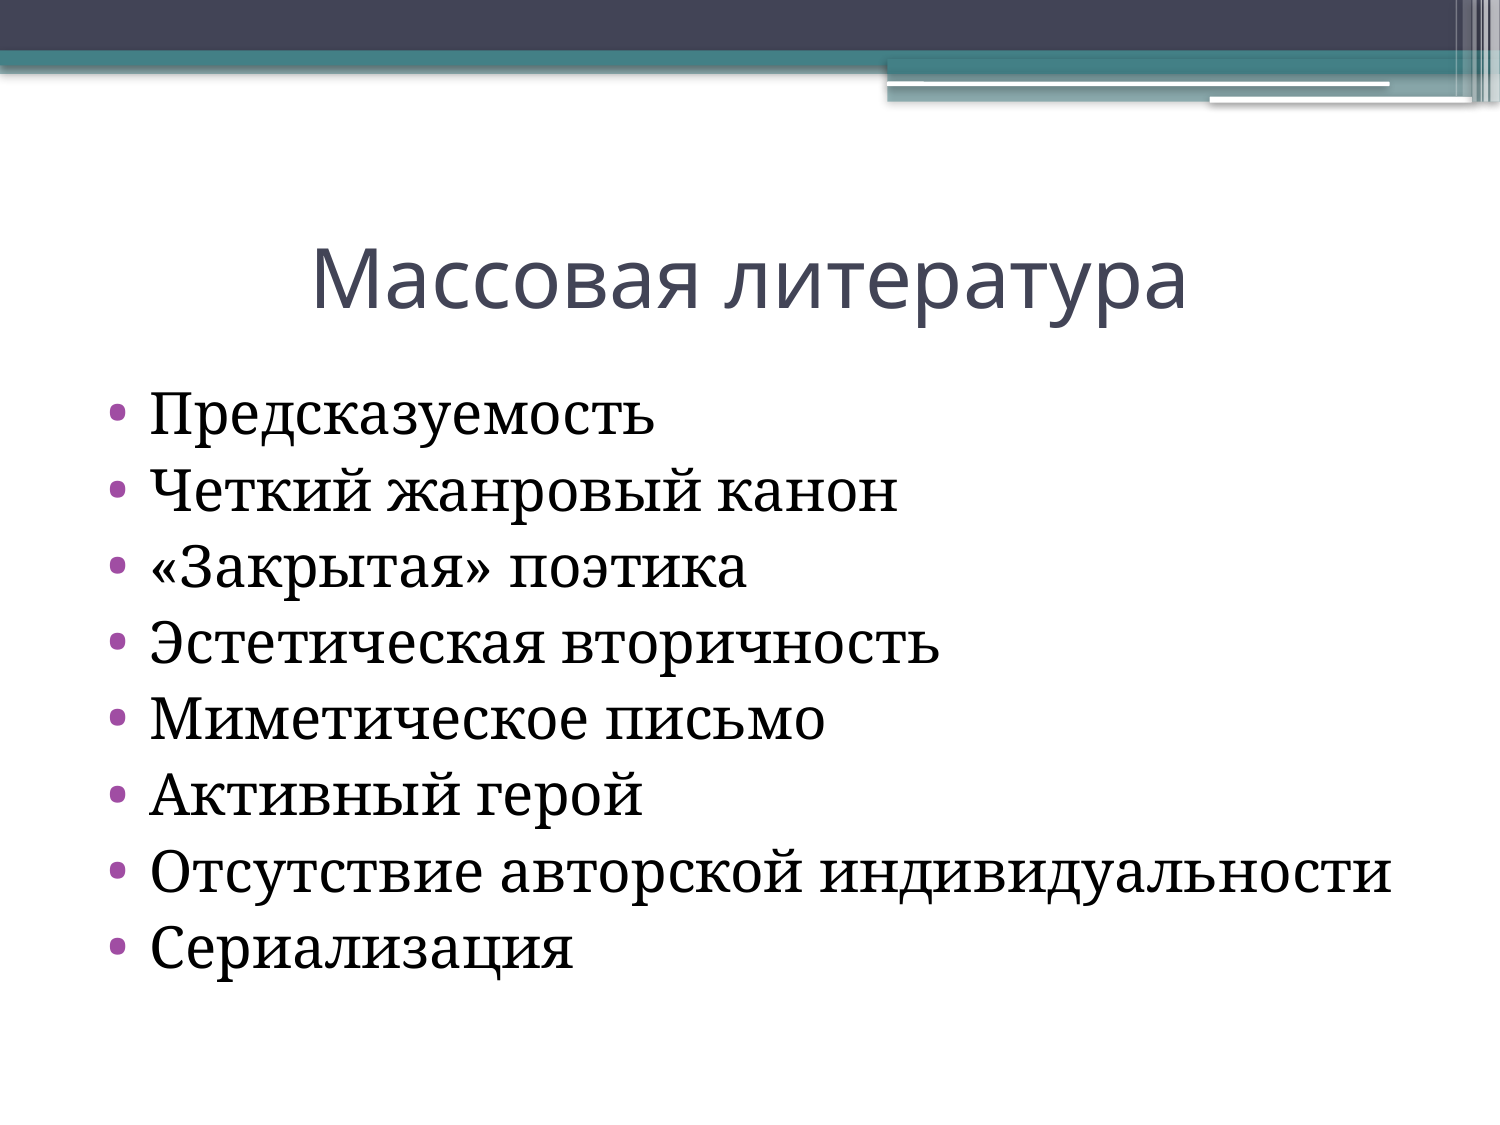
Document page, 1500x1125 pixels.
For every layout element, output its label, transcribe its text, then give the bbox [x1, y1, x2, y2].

list Предсказуемость Четкий жанровый канон «Закрытая» поэтика Эстетическая вторичность Миметическое письмо Активный герой Отсутствие авторской индивидуальности Сериализация [75, 368, 1425, 1079]
title Массовая литература [75, 187, 1425, 363]
